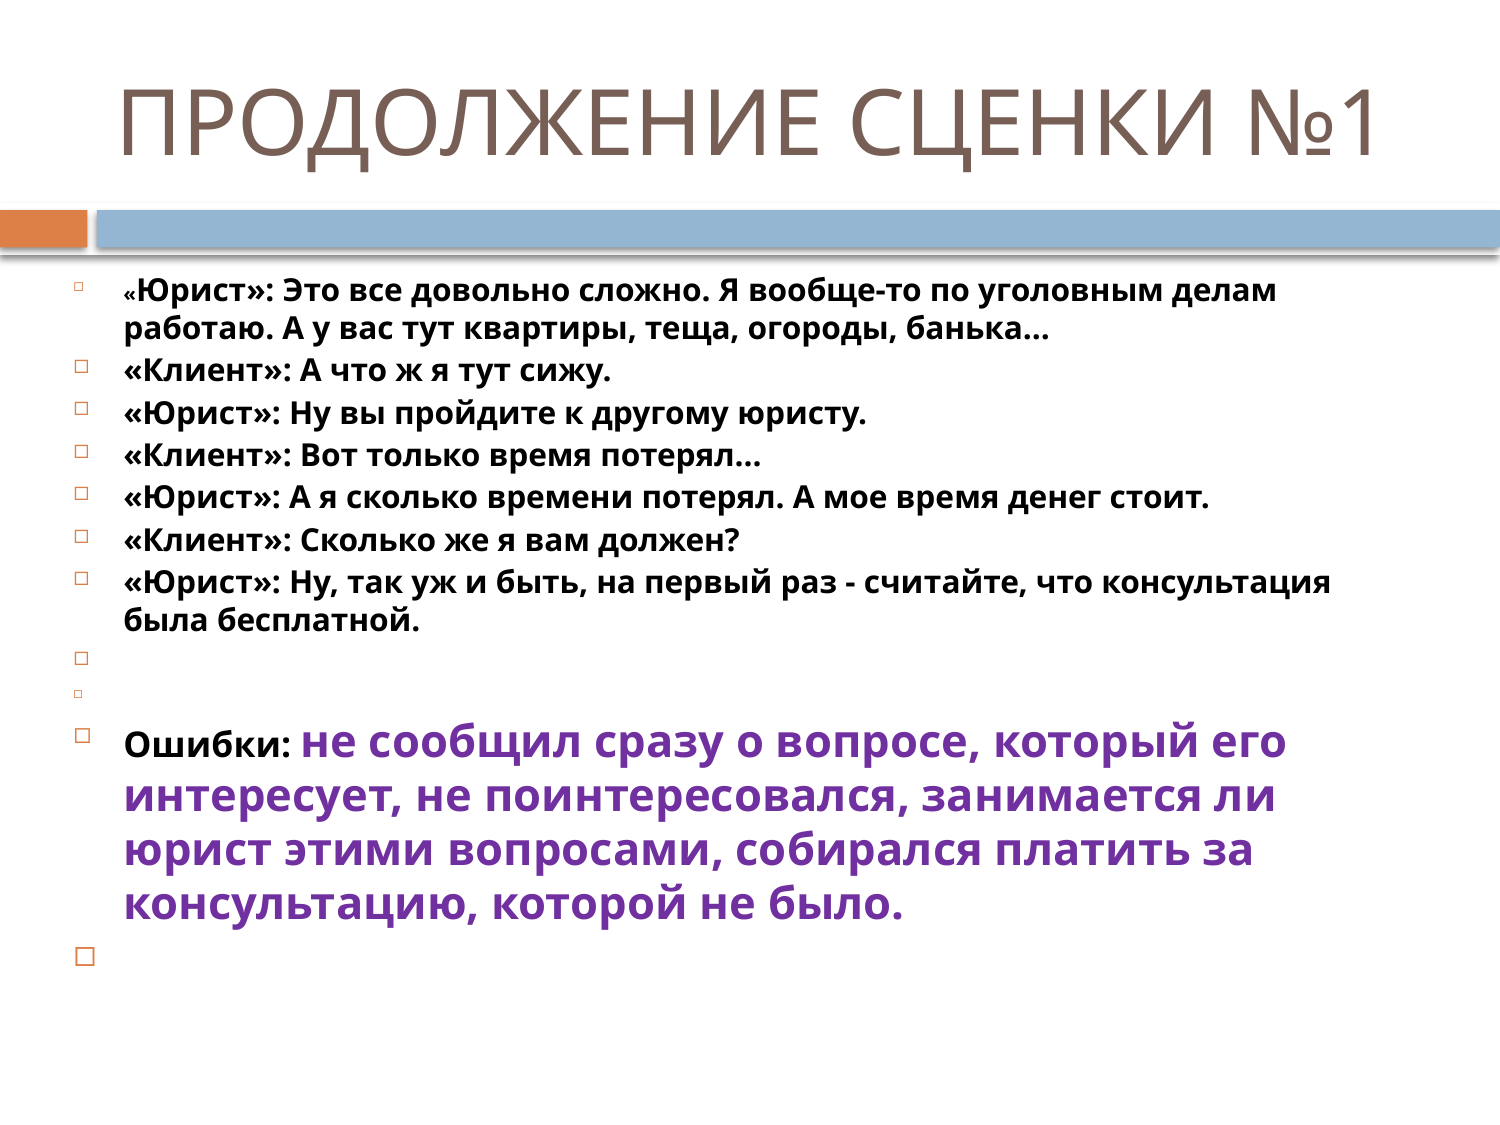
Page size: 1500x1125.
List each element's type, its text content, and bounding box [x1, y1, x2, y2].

list «Юрист»: Это все довольно сложно. Я вообще-то по уголовным делам работаю. А у вас тут квартиры, теща, огороды, банька... «Клиент»: А что ж я тут сижу. «Юрист»: Ну вы пройдите к другому юристу. «Клиент»: Вот только время потерял... «Юрист»: А я сколько времени потерял. А мое вре­мя денег стоит. «Клиент»: Сколько же я вам должен? «Юрист»: Ну, так уж и быть, на первый раз - счи­тайте, что консультация была бесплатной. Ошибки: не сообщил сразу о вопросе, который его интересует, не поинтересовался, занимается ли юрист этими вопросами, собирался платить за консультацию, которой не было. [58, 262, 1438, 1000]
title ПРОДОЛЖЕНИЕ СЦЕНКИ №1 [100, 37, 1438, 200]
